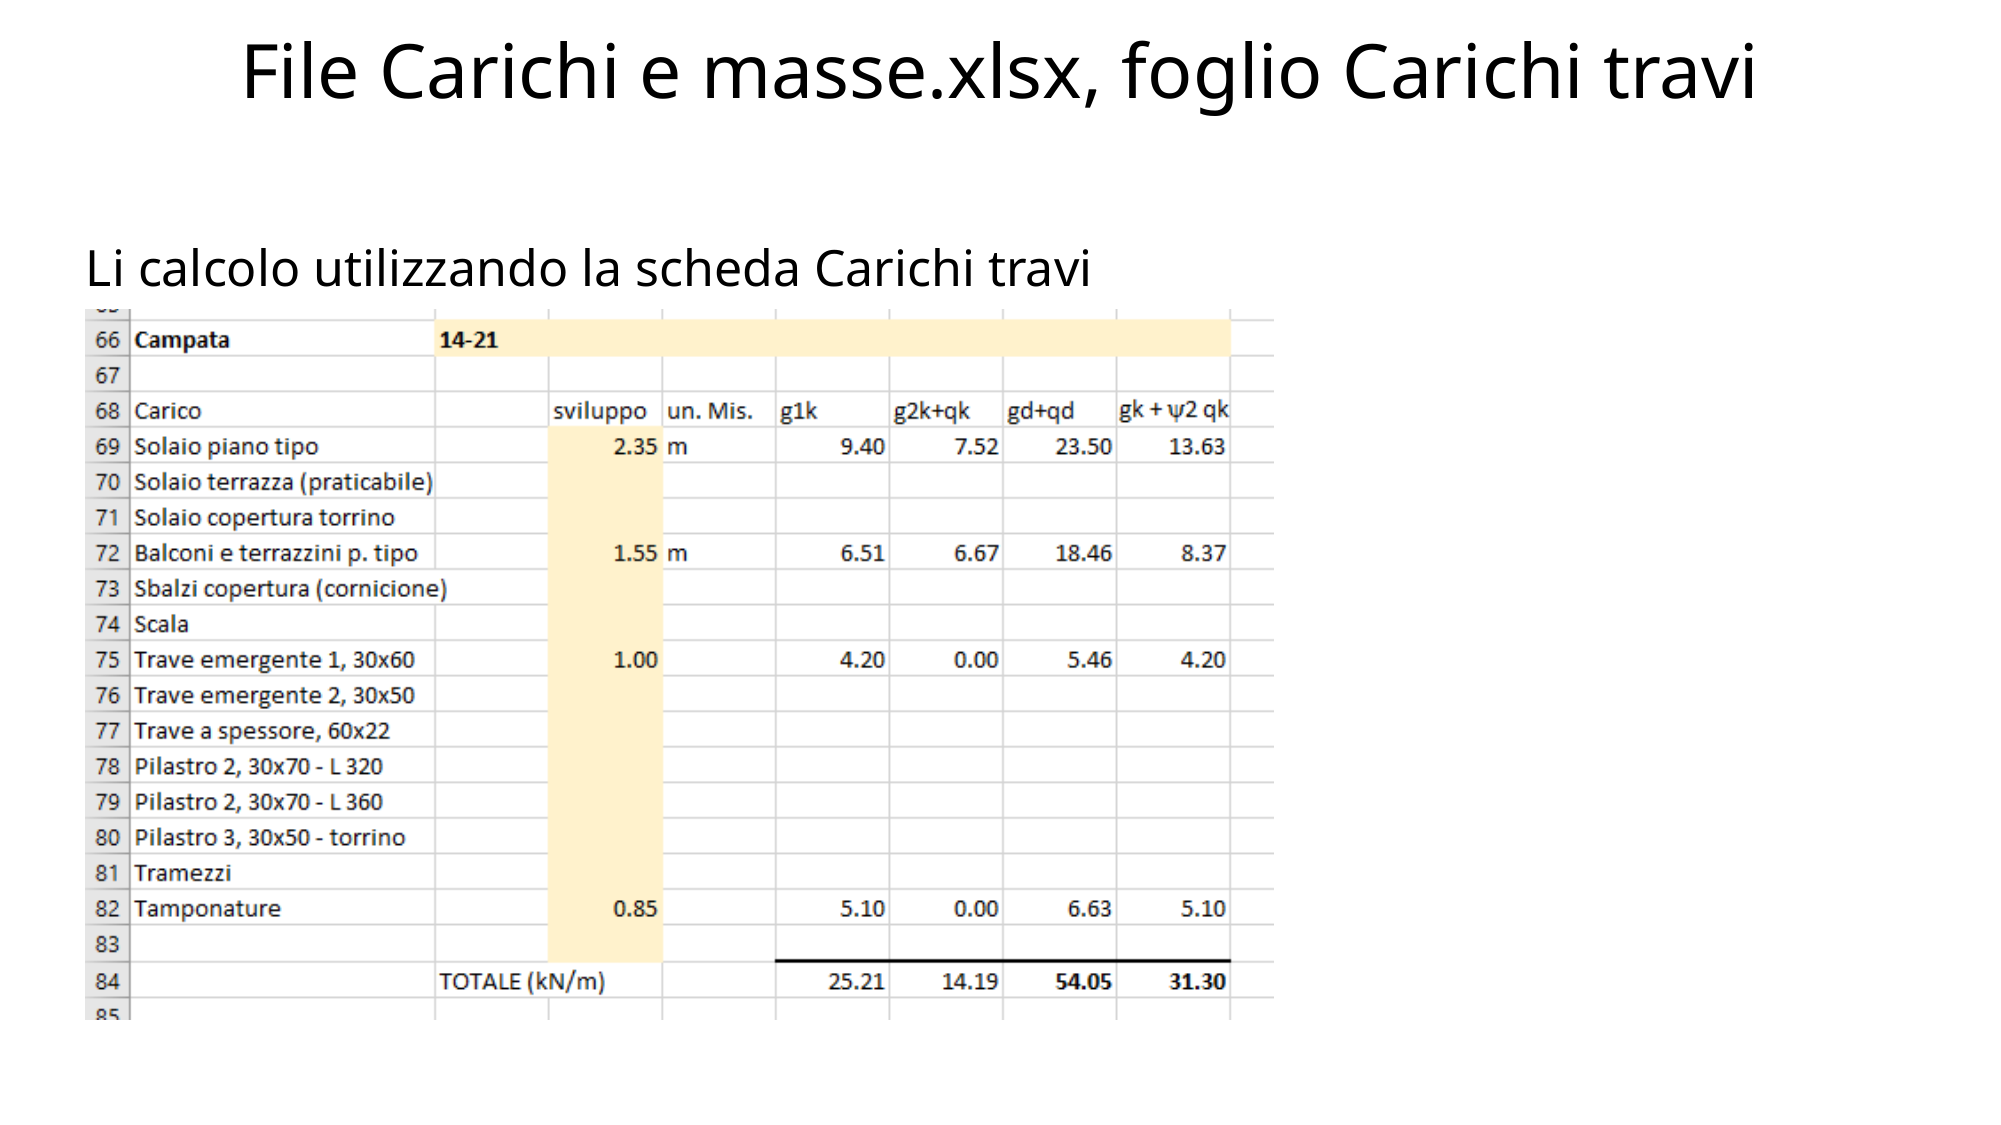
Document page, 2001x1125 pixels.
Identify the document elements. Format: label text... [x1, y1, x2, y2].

title File Carichi e masse.xlsx, foglio Carichi travi [137, 0, 1863, 218]
list Li calcolo utilizzando la scheda Carichi travi [70, 236, 1902, 310]
picture [85, 310, 1274, 1020]
